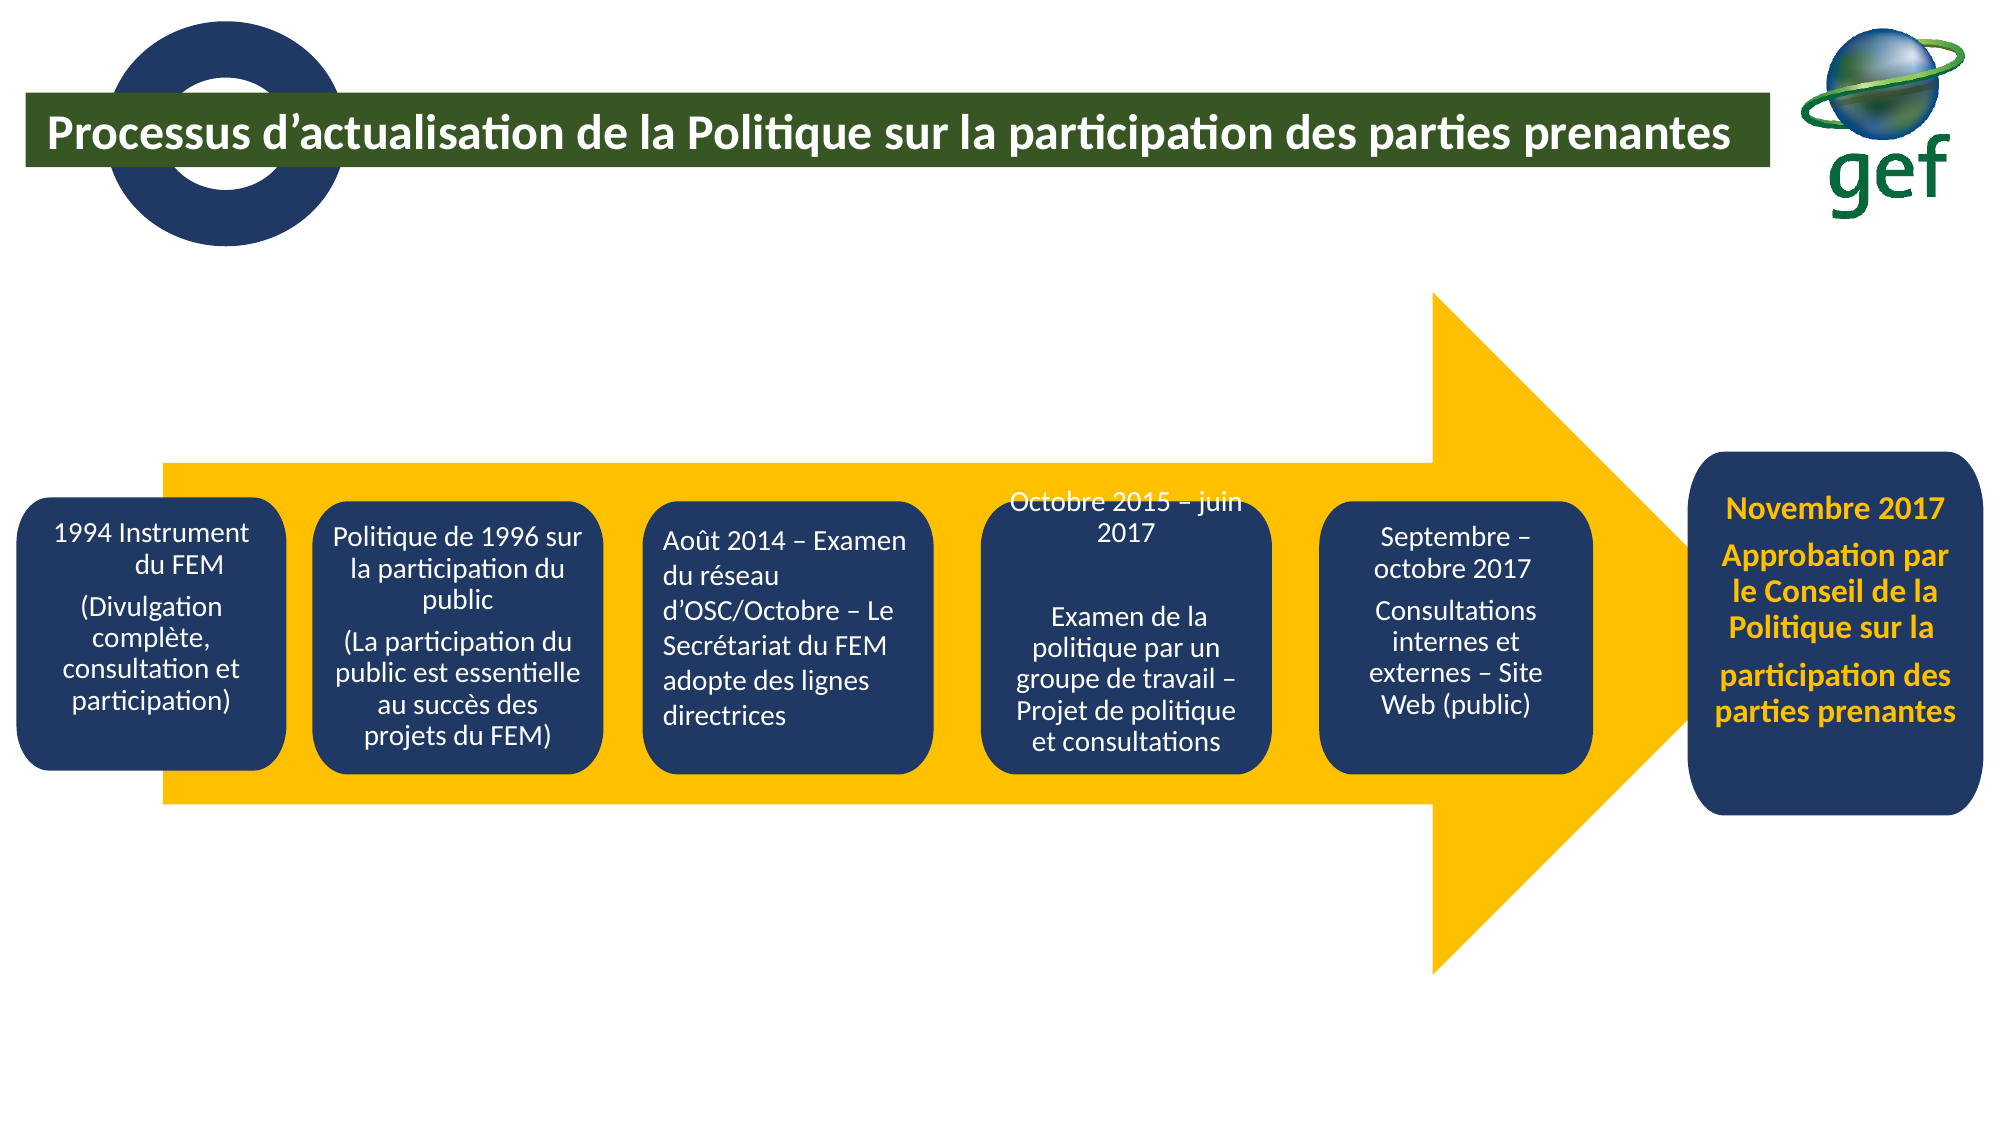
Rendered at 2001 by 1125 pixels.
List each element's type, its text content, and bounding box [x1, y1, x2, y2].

text_box [113, 20, 339, 92]
text_box [110, 168, 342, 248]
text_box Processus d’actualisation de la Politique sur la participation des parties prenantes [25, 92, 1771, 168]
picture [1796, 22, 1969, 224]
text_box Instrument du FEM (Divulgation complète, consultation et participation) [15, 496, 162, 772]
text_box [162, 292, 1984, 975]
